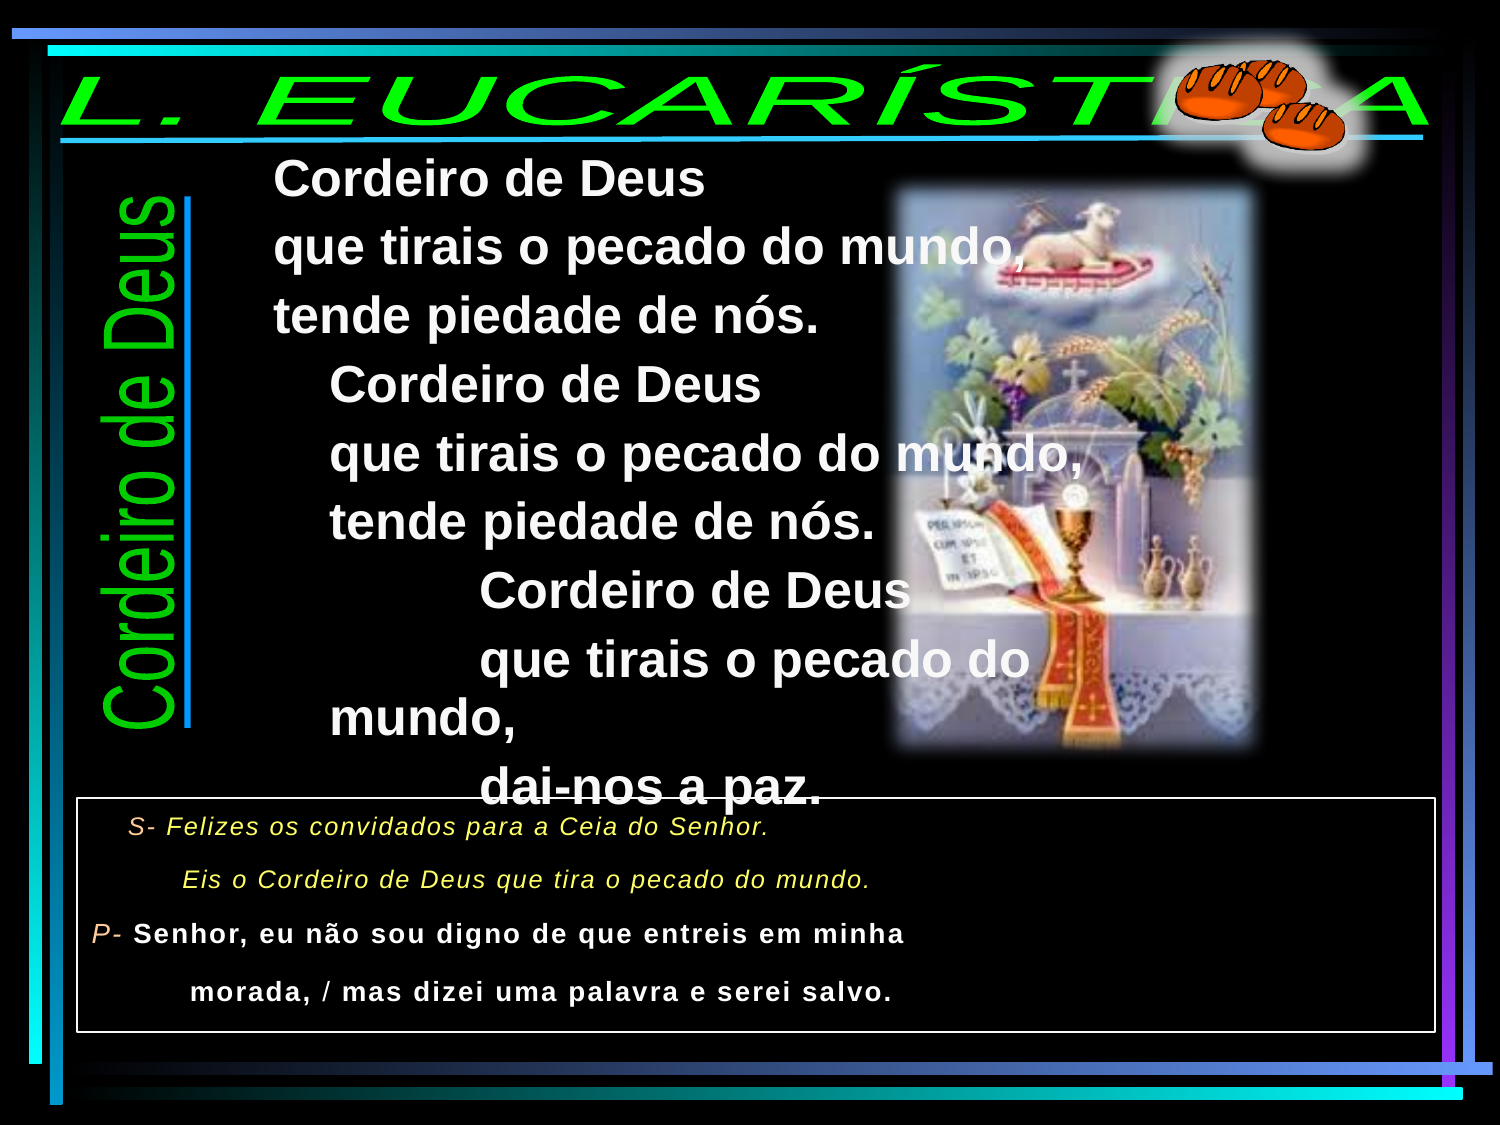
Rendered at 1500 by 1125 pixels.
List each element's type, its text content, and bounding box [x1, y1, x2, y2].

picture [1151, 54, 1349, 162]
list Cordeiro de Deus que tirais o pecado do mundo, tende piedade de nós. Cordeiro de Deus que tirais o pecado do mundo, tende piedade de nós. Cordeiro de Deus que tirais o pecado do mundo, dai-nos a paz. [258, 140, 1235, 787]
text_box S- Felizes os convidados para a Ceia do Senhor. Eis o Cordeiro de Deus que tira o pecado do mundo. P- Senhor, eu não sou digno de que entreis em minha morada, / mas dizei uma palavra e serei salvo. [76, 797, 1436, 1033]
picture [879, 169, 1270, 764]
